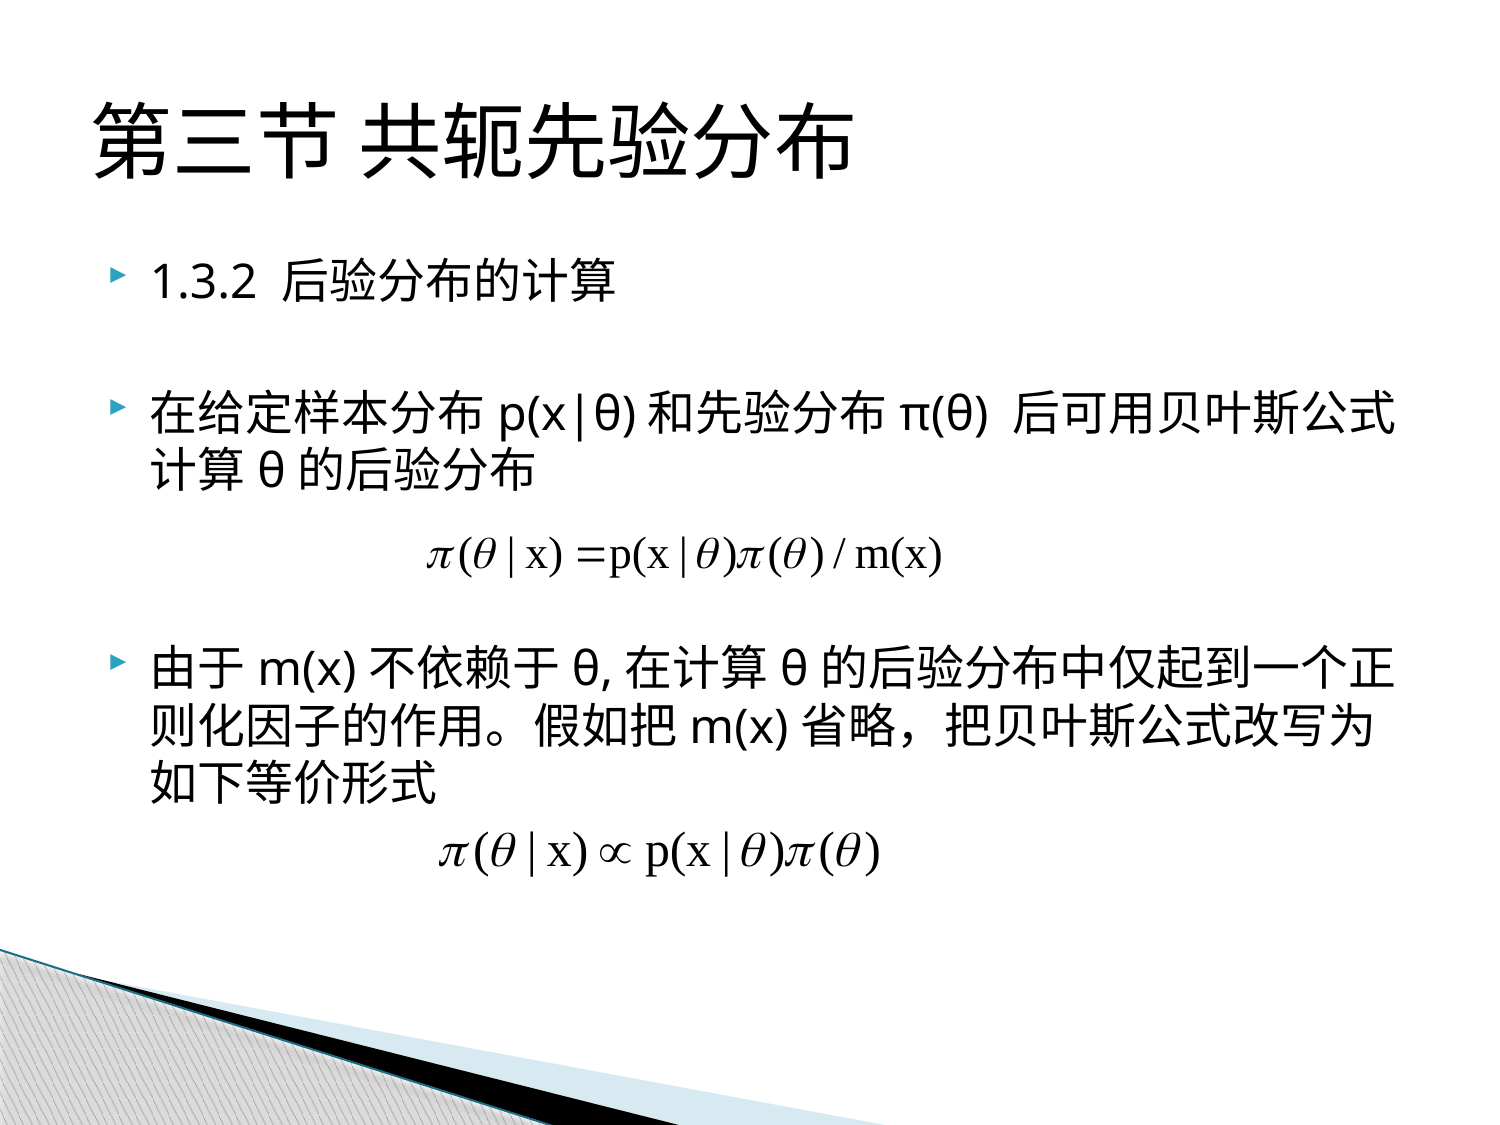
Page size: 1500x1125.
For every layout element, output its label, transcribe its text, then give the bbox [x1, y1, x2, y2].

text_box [421, 527, 950, 589]
list 1.3.2 后验分布的计算 在给定样本分布p(x|θ)和先验分布π(θ) 后可用贝叶斯公式计算θ的后验分布 由于m(x)不依赖于θ,在计算θ的后验分布中仅起到一个正则化因子的作用。假如把m(x)省略，把贝叶斯公式改写为如下等价形式 [75, 243, 1425, 986]
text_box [433, 820, 891, 887]
title 第三节 共轭先验分布 [75, 45, 1425, 233]
